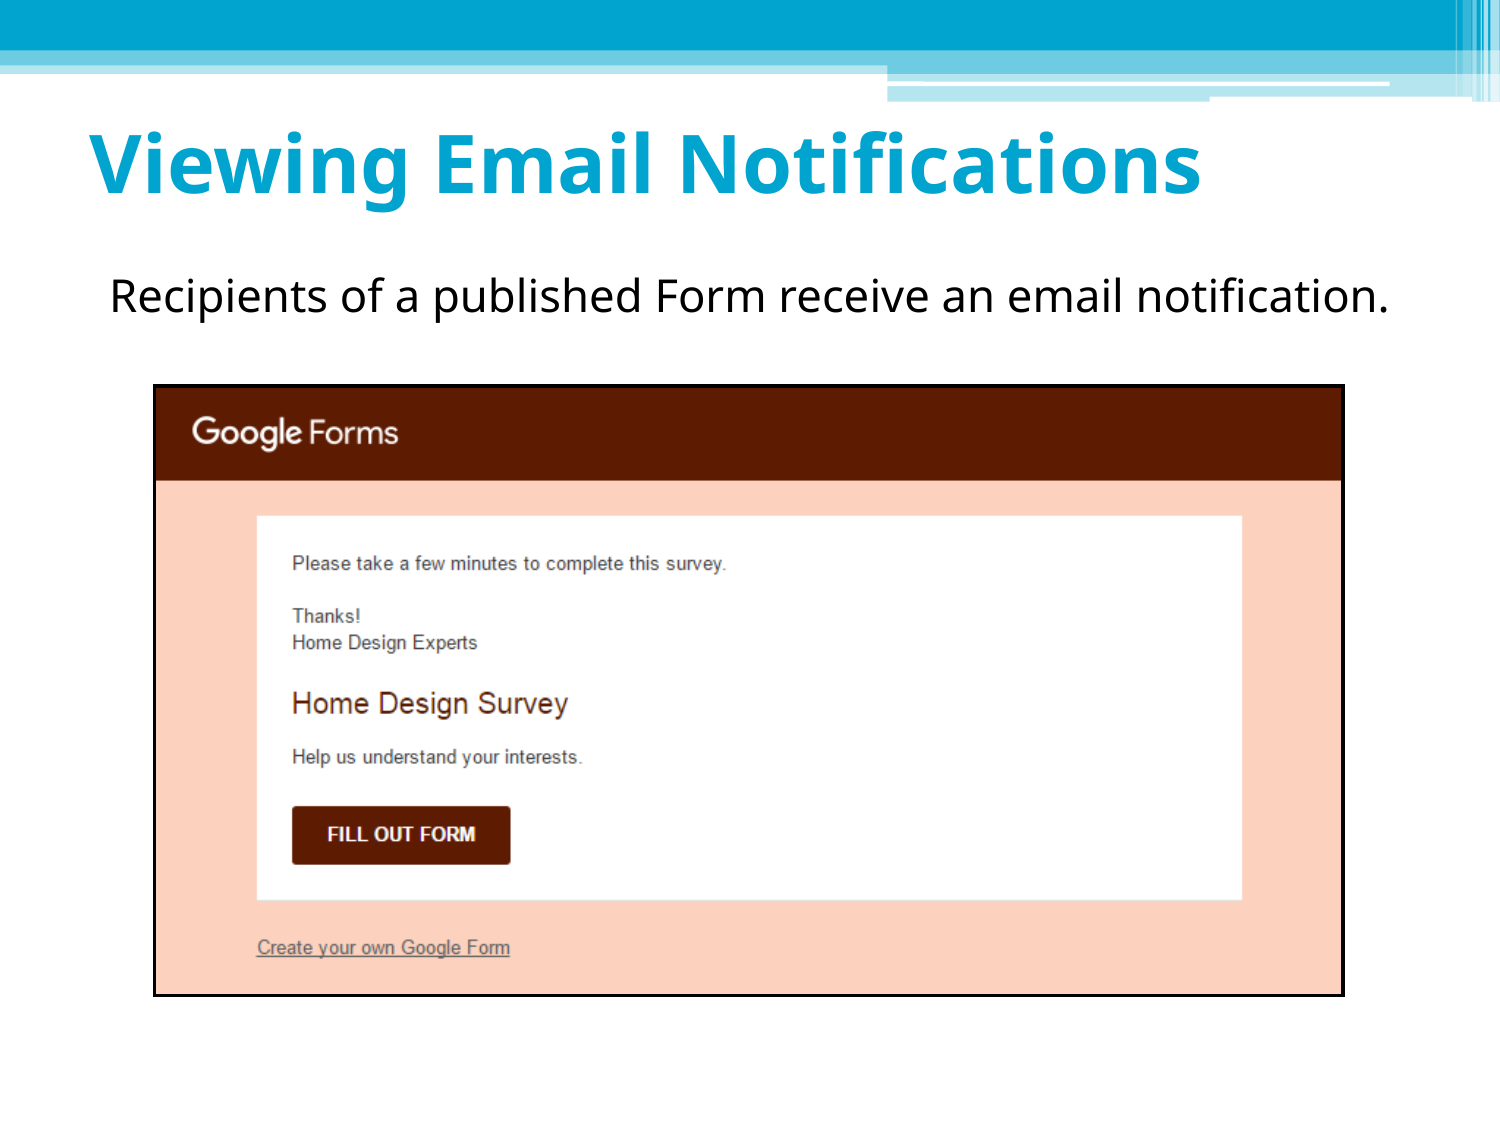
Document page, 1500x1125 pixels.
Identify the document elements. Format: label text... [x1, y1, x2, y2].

title Viewing Email Notifications [75, 75, 1418, 248]
list Recipients of a published Form receive an email notification. [75, 259, 1463, 375]
picture [156, 387, 1342, 994]
